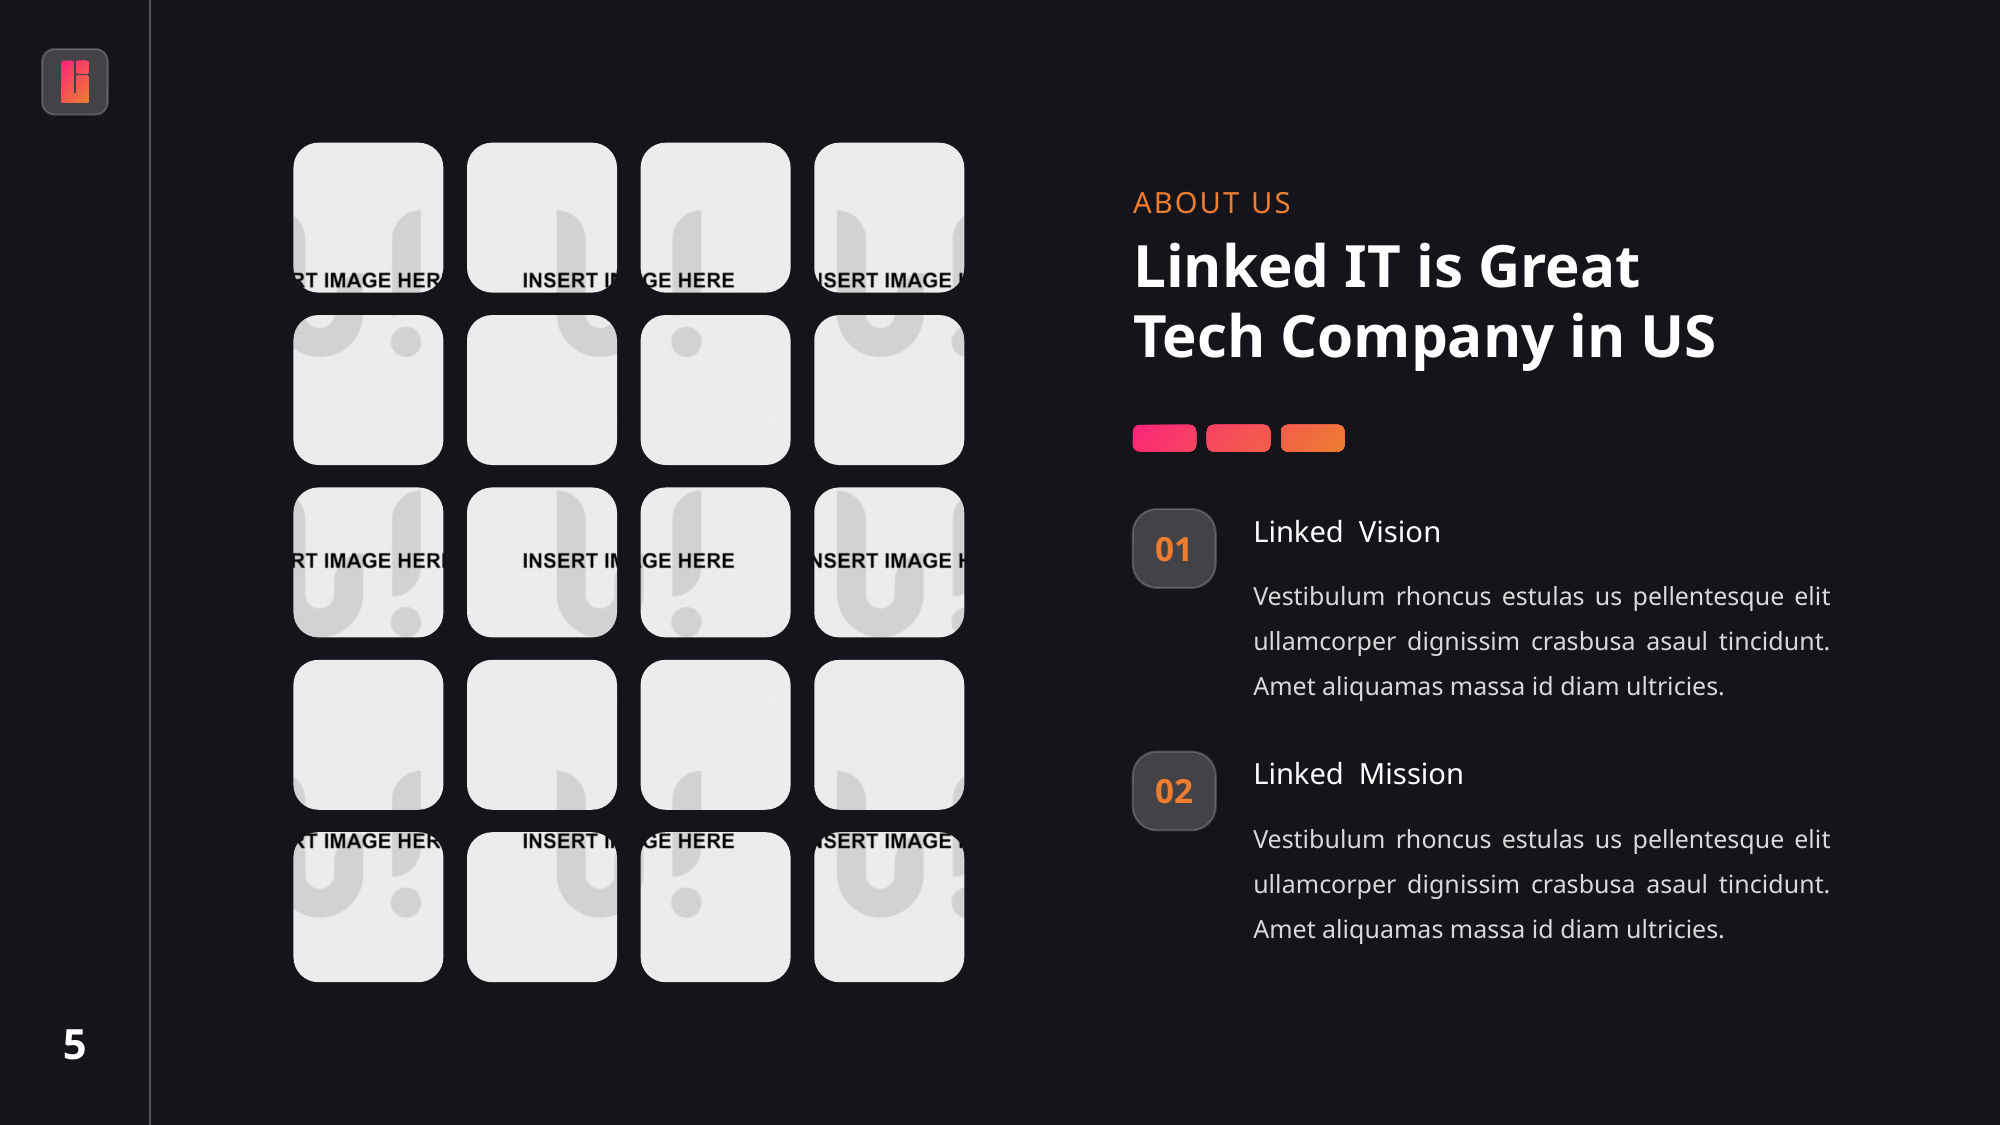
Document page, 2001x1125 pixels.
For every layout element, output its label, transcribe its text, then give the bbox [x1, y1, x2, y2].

text_box Linked IT is Great Tech Company in US [1118, 222, 1765, 377]
text_box [1279, 423, 1346, 453]
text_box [1132, 747, 1847, 948]
picture [293, 142, 965, 983]
text_box [1131, 423, 1198, 453]
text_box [1132, 505, 1847, 706]
text_box [1205, 423, 1272, 453]
text_box ABOUT US [1118, 177, 1354, 227]
